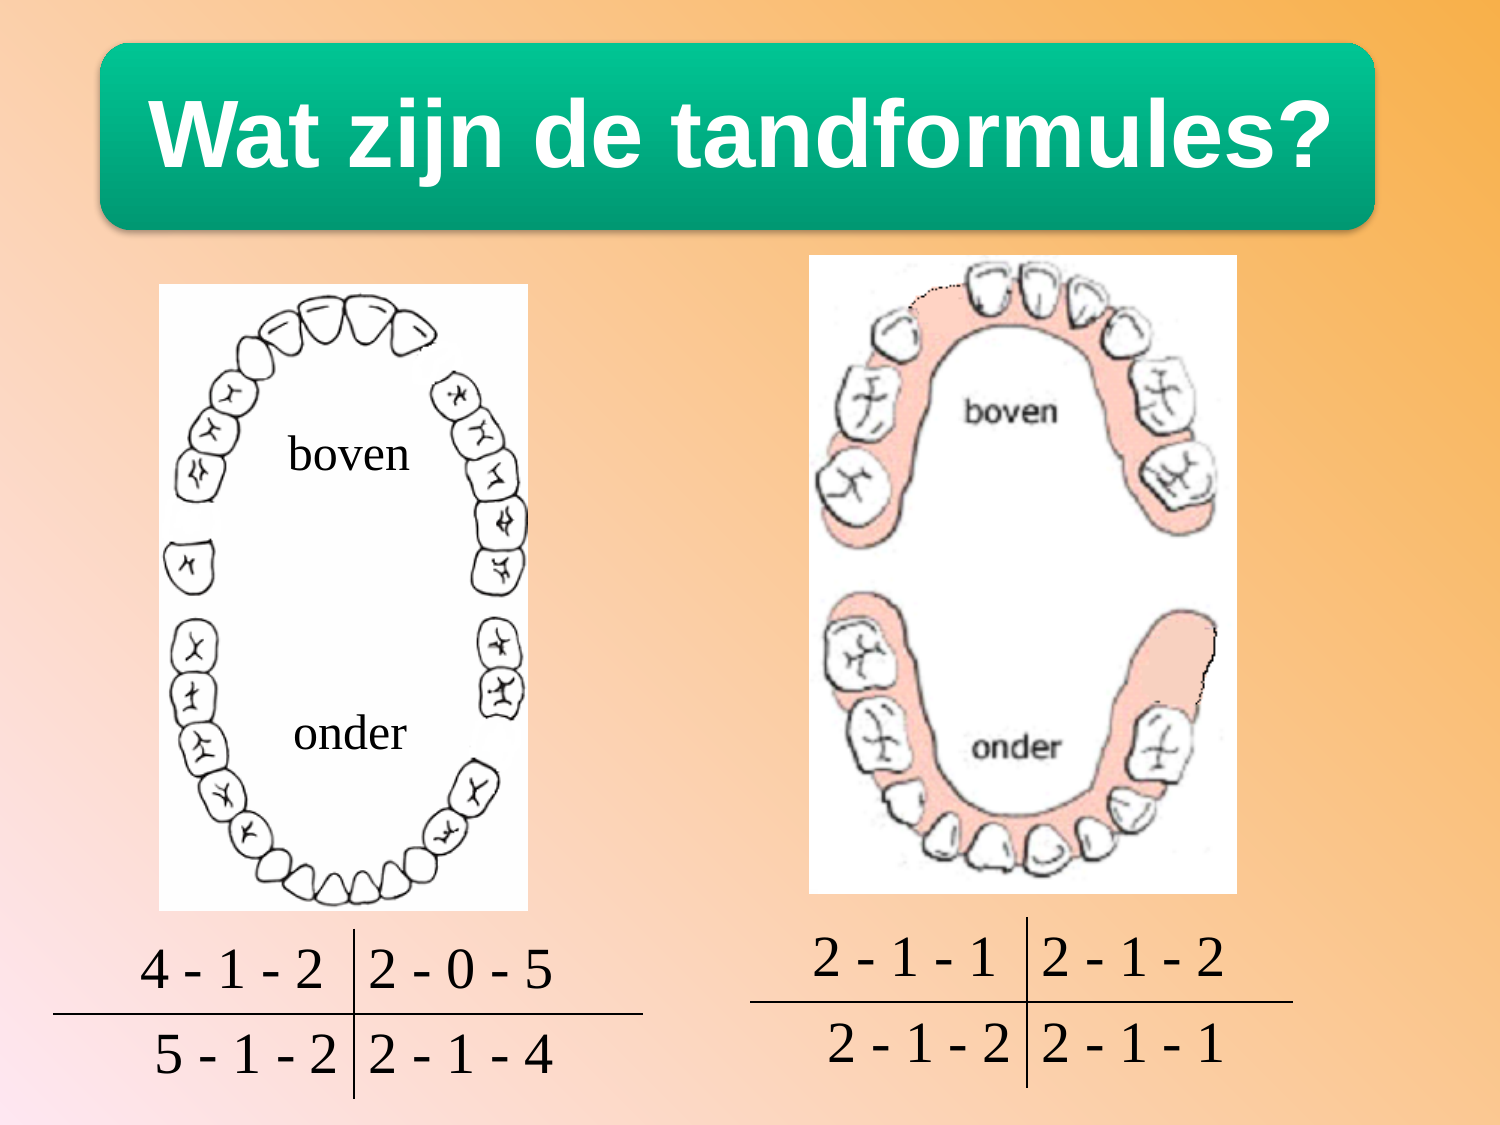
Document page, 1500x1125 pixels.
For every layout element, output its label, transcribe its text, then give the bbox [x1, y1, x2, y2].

table_cell 2 - 1 - 2 [750, 1003, 1026, 1088]
table_header 4 - 1 - 2 [53, 929, 353, 1013]
table_cell 5 - 1 - 2 [53, 1015, 353, 1099]
table_header 2 - 0 - 5 [355, 929, 643, 1013]
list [808, 255, 1238, 894]
table_cell 2 - 1 - 4 [355, 1015, 643, 1099]
table_cell 2 - 1 - 1 [1028, 1003, 1293, 1088]
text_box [100, 42, 1376, 231]
table_header 2 - 1 - 2 [1028, 917, 1293, 1001]
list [159, 284, 528, 912]
table_header 2 - 1 - 1 [750, 917, 1026, 1001]
